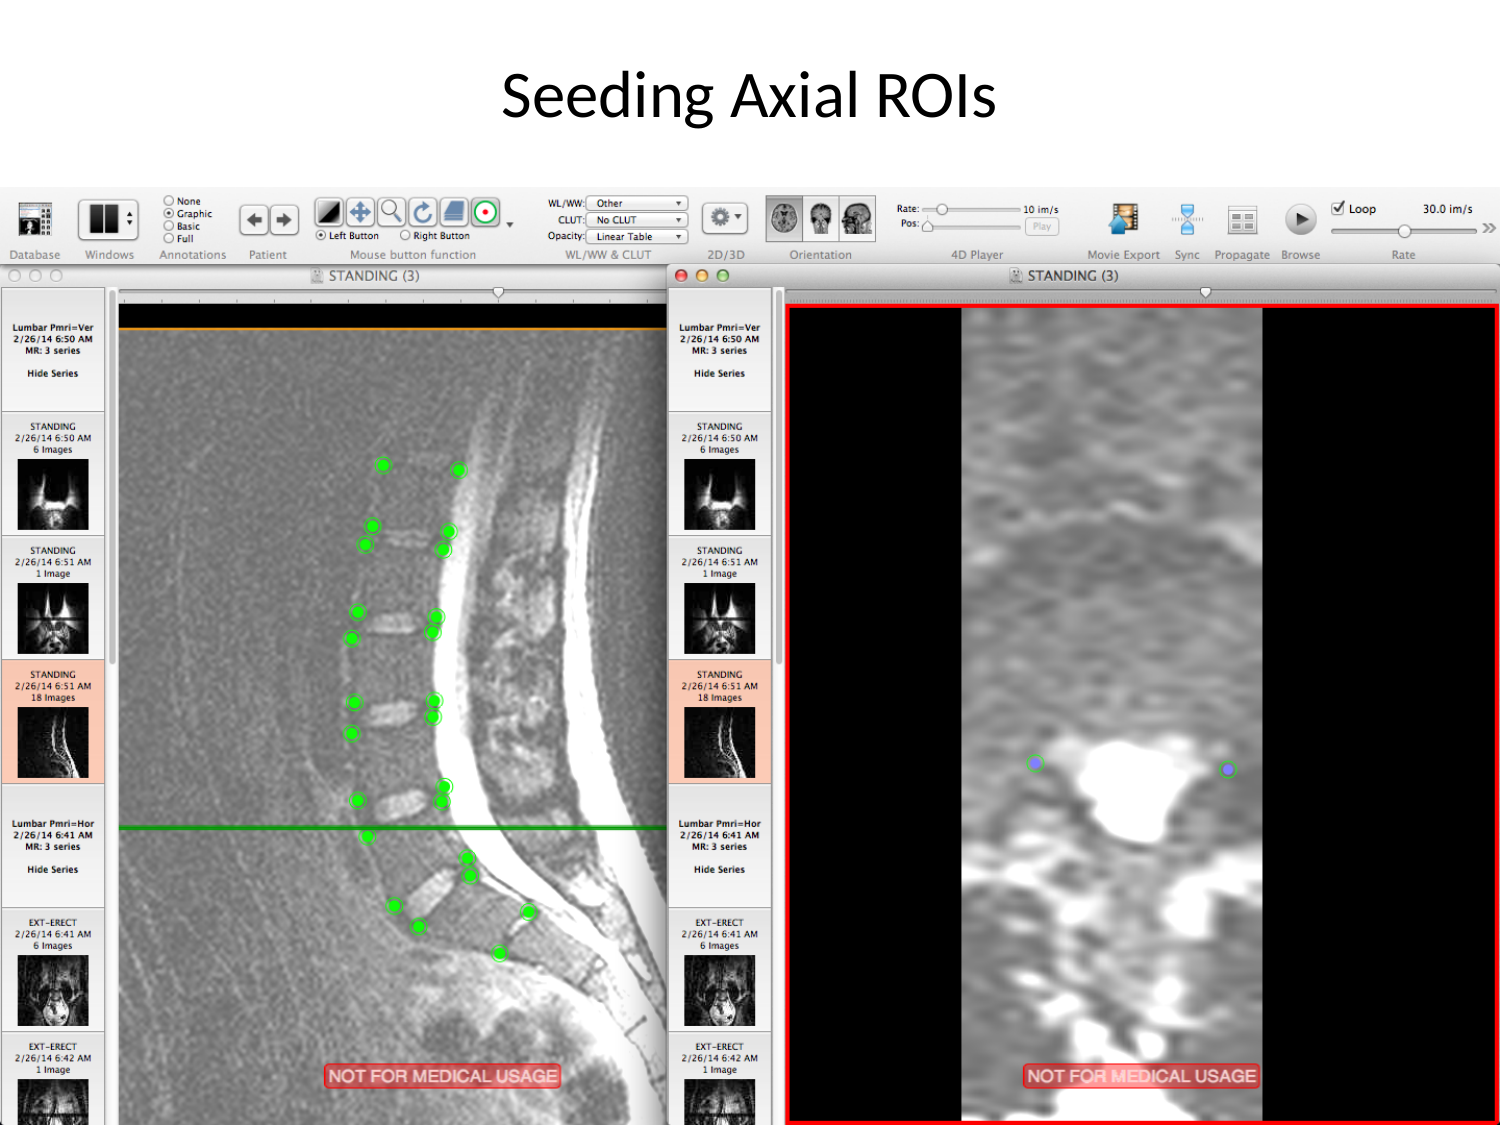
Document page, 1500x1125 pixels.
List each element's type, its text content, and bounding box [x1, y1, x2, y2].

picture [0, 187, 1500, 1125]
title Seeding Axial ROIs [75, 0, 1425, 185]
